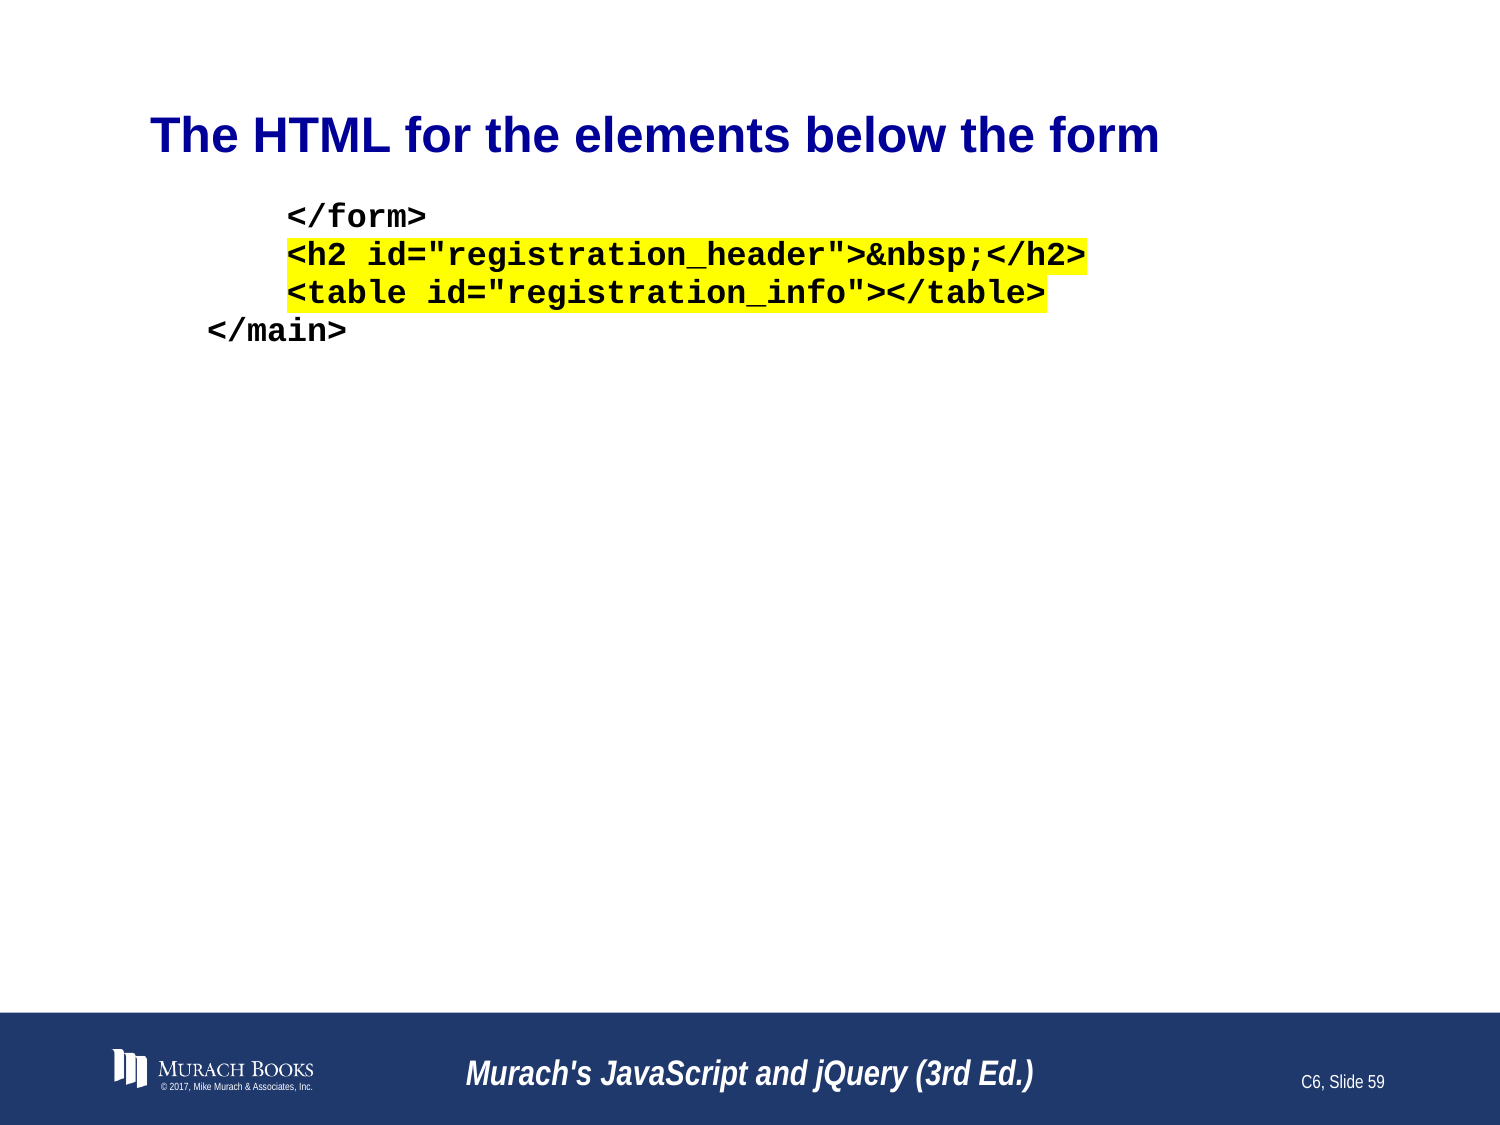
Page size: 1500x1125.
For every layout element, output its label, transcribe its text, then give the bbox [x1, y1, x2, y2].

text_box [149, 199, 1350, 1027]
footer © 2017, Mike Murach & Associates, Inc. [12, 1025, 463, 1100]
slide_number C6, Slide 59 [1087, 1025, 1400, 1100]
title The HTML for the elements below the form [150, 102, 1350, 164]
slide_number Murach's JavaScript and jQuery (3rd Ed.) [463, 1035, 1050, 1100]
